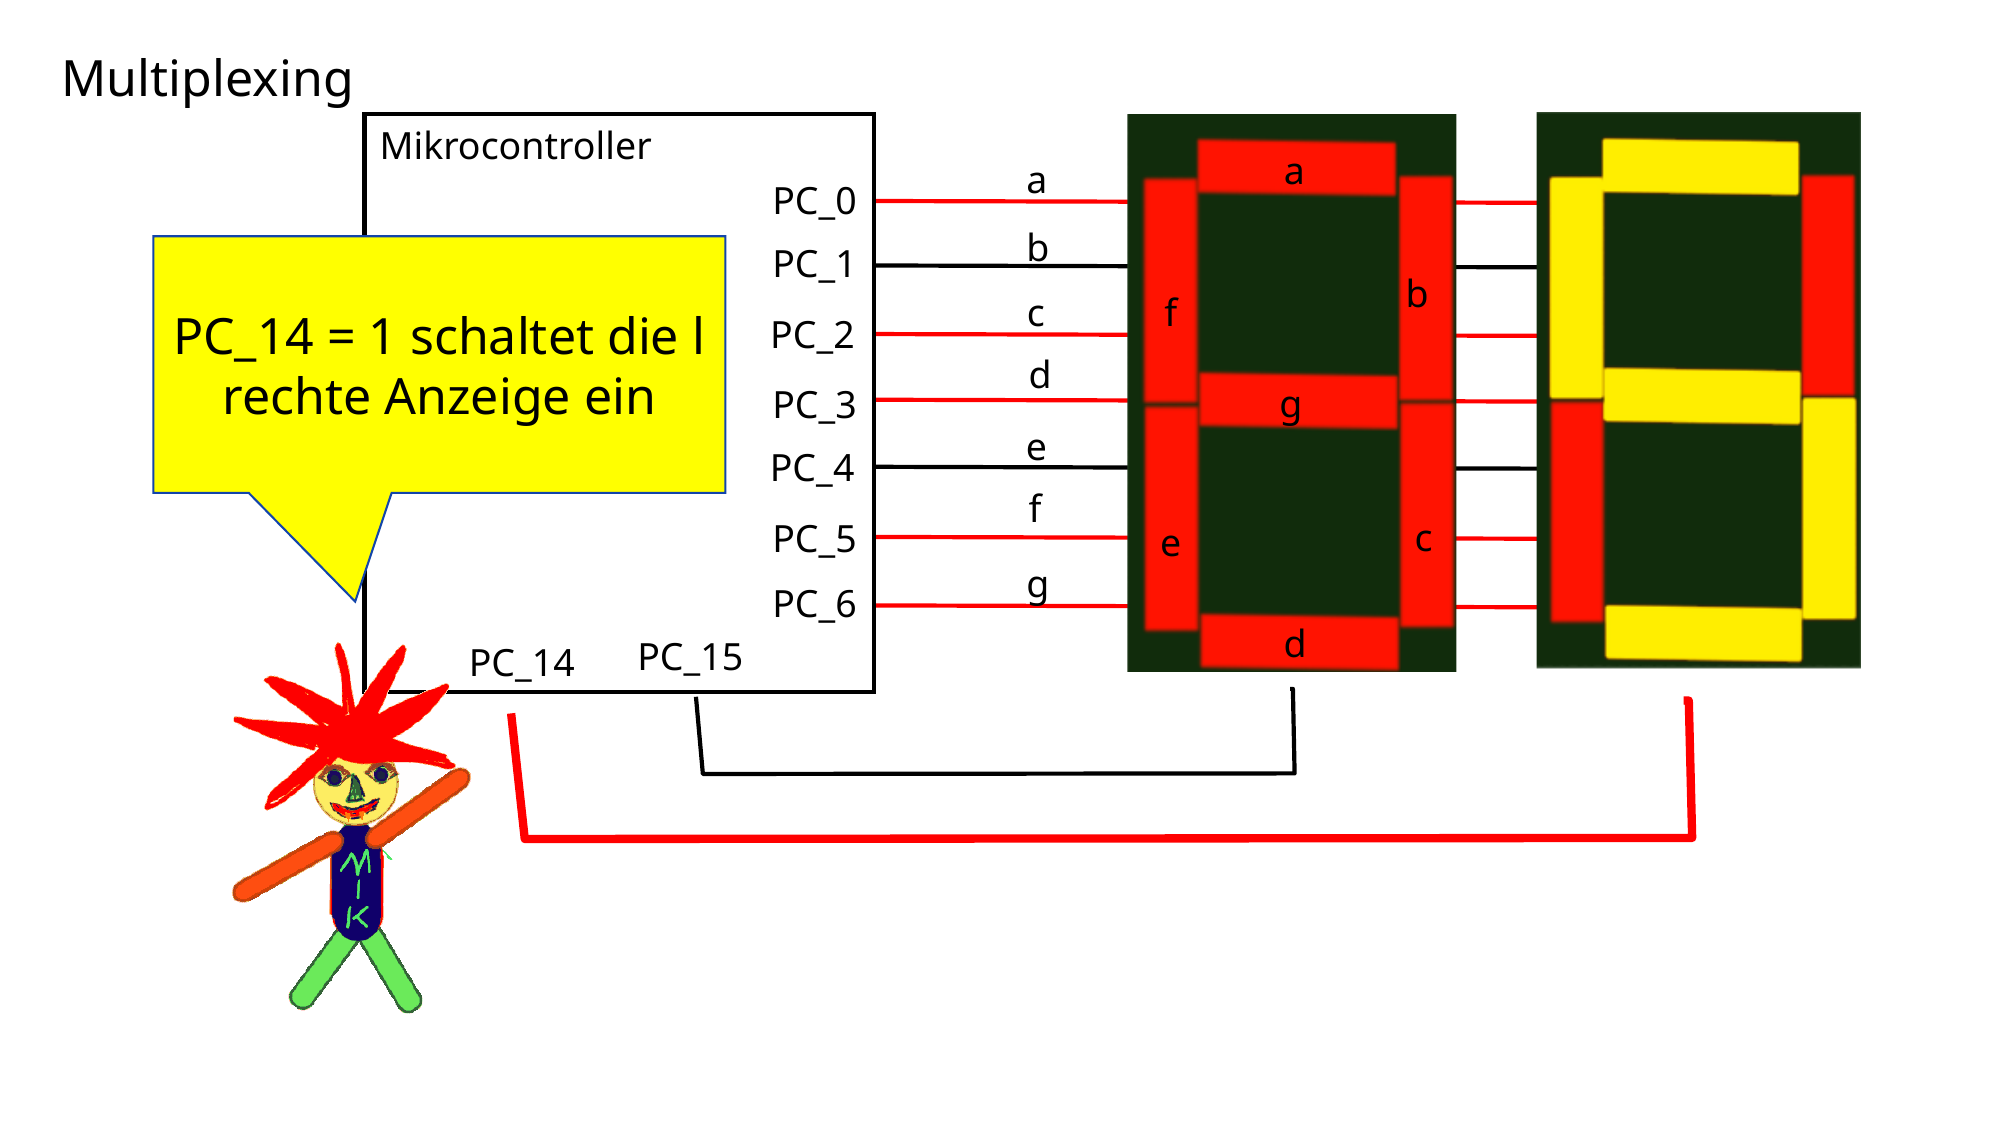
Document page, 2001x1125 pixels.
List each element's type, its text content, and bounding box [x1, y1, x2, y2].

text_box PC_3 [757, 373, 872, 434]
text_box PC_6 [757, 572, 872, 633]
text_box a [1011, 148, 1063, 200]
text_box [511, 700, 1693, 839]
picture [1536, 112, 1861, 669]
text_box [1457, 466, 1536, 470]
text_box d [1014, 343, 1067, 399]
text_box PC_14 = 1 schaltet die l rechte Anzeige ein [152, 235, 727, 604]
text_box PC_15 [622, 625, 759, 686]
text_box b [1011, 268, 1064, 277]
text_box PC_0 [757, 169, 873, 230]
text_box g [1011, 608, 1065, 613]
text_box b [1011, 216, 1064, 265]
text_box c [1012, 281, 1060, 333]
text_box [695, 688, 1294, 711]
text_box PC_5 [757, 507, 872, 568]
text_box Mikrocontroller [364, 113, 875, 693]
text_box e [1011, 470, 1062, 476]
text_box PC_14 [454, 631, 590, 692]
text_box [1457, 536, 1536, 540]
text_box g [1011, 552, 1065, 605]
text_box f [1013, 477, 1057, 536]
text_box e [1011, 415, 1062, 466]
text_box a [1011, 204, 1063, 209]
title Multiplexing [3, 0, 412, 116]
picture [1127, 114, 1457, 672]
picture [207, 633, 486, 1022]
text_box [848, 536, 1127, 540]
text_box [1457, 200, 1536, 204]
text_box PC_4 [755, 436, 875, 497]
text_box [777, 200, 1127, 204]
text_box PC_2 [755, 303, 896, 364]
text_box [845, 466, 1127, 470]
text_box PC_1 [757, 232, 872, 293]
text_box c [1012, 337, 1060, 342]
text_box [1457, 333, 1536, 337]
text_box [842, 333, 1127, 337]
